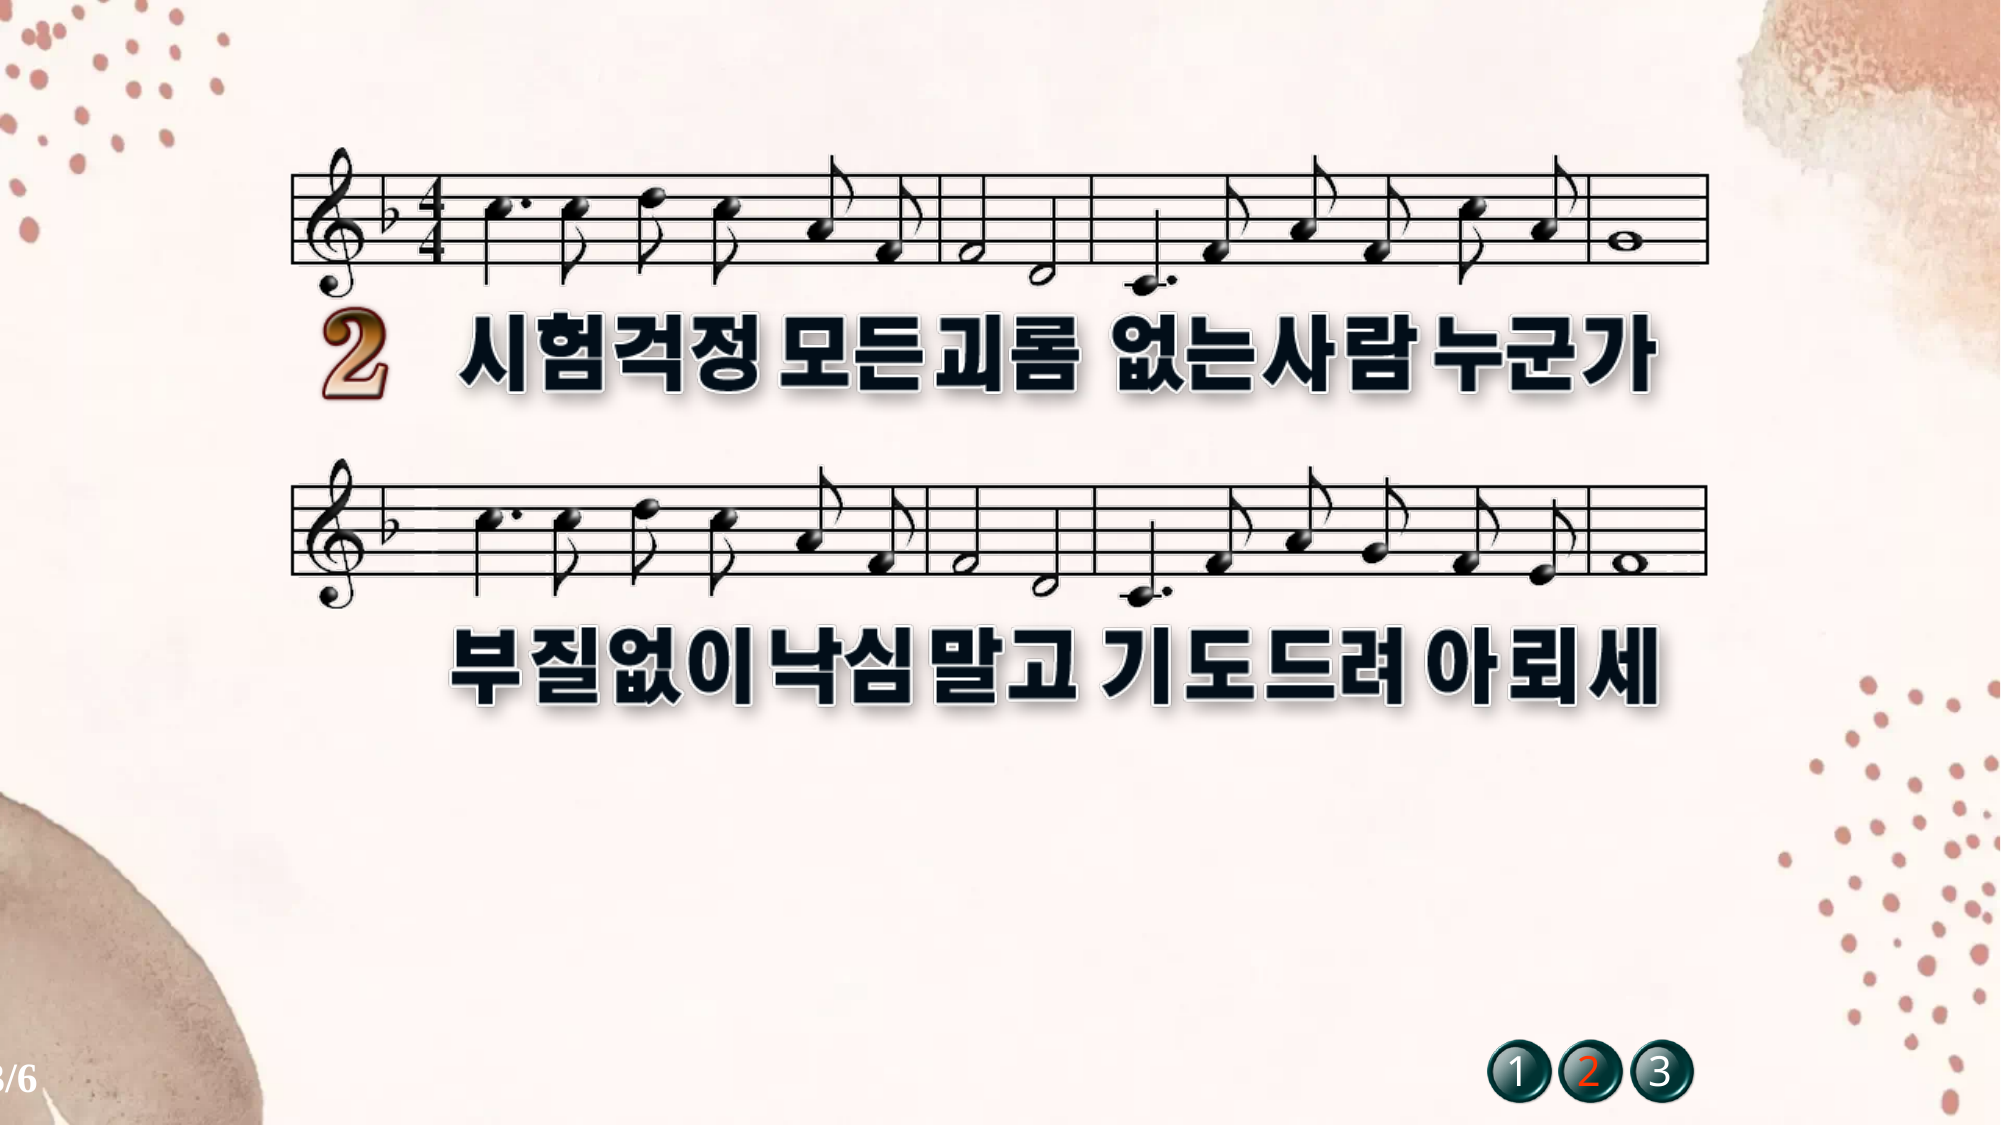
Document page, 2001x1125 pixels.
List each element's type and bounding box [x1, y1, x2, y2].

text_box [1484, 1035, 1555, 1106]
picture [0, 0, 2001, 1125]
text_box [1555, 1035, 1626, 1106]
text_box [1627, 1035, 1697, 1106]
